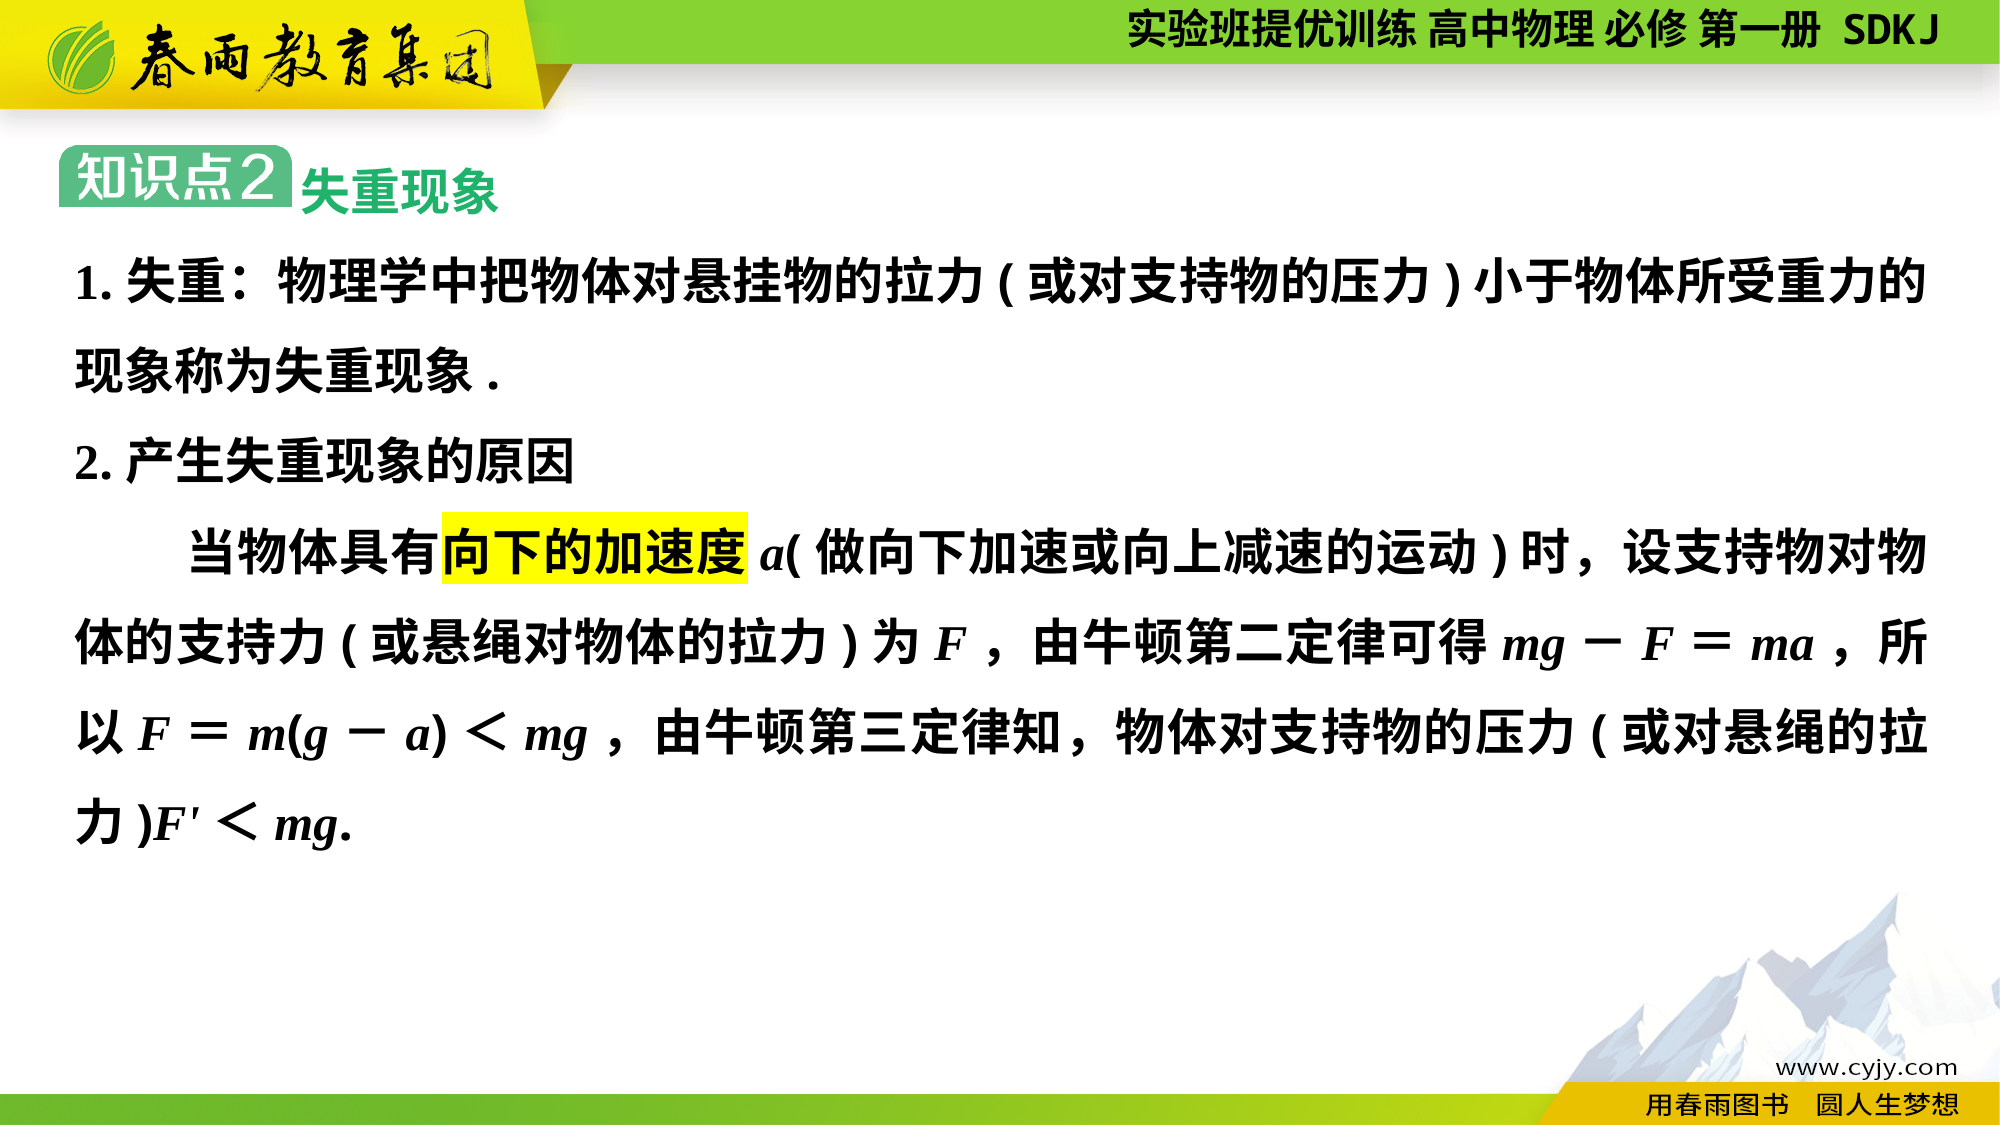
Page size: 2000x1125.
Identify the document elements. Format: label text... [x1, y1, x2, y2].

picture [0, 0, 2000, 1125]
list 失重现象 1.失重：物理学中把物体对悬挂物的拉力(或对支持物的压力)小于物体所受重力的现象称为失重现象. 2.产生失重现象的原因 当物体具有向下的加速度a(做向下加速或向上减速的运动)时，设支持物对物体的支持力(或悬绳对物体的拉力)为F，由牛顿第二定律可得mg－F＝ma，所以F＝m(g－a)＜mg，由牛顿第三定律知，物体对支持物的压力(或对悬绳的拉力)F'＜mg. [59, 122, 1944, 774]
